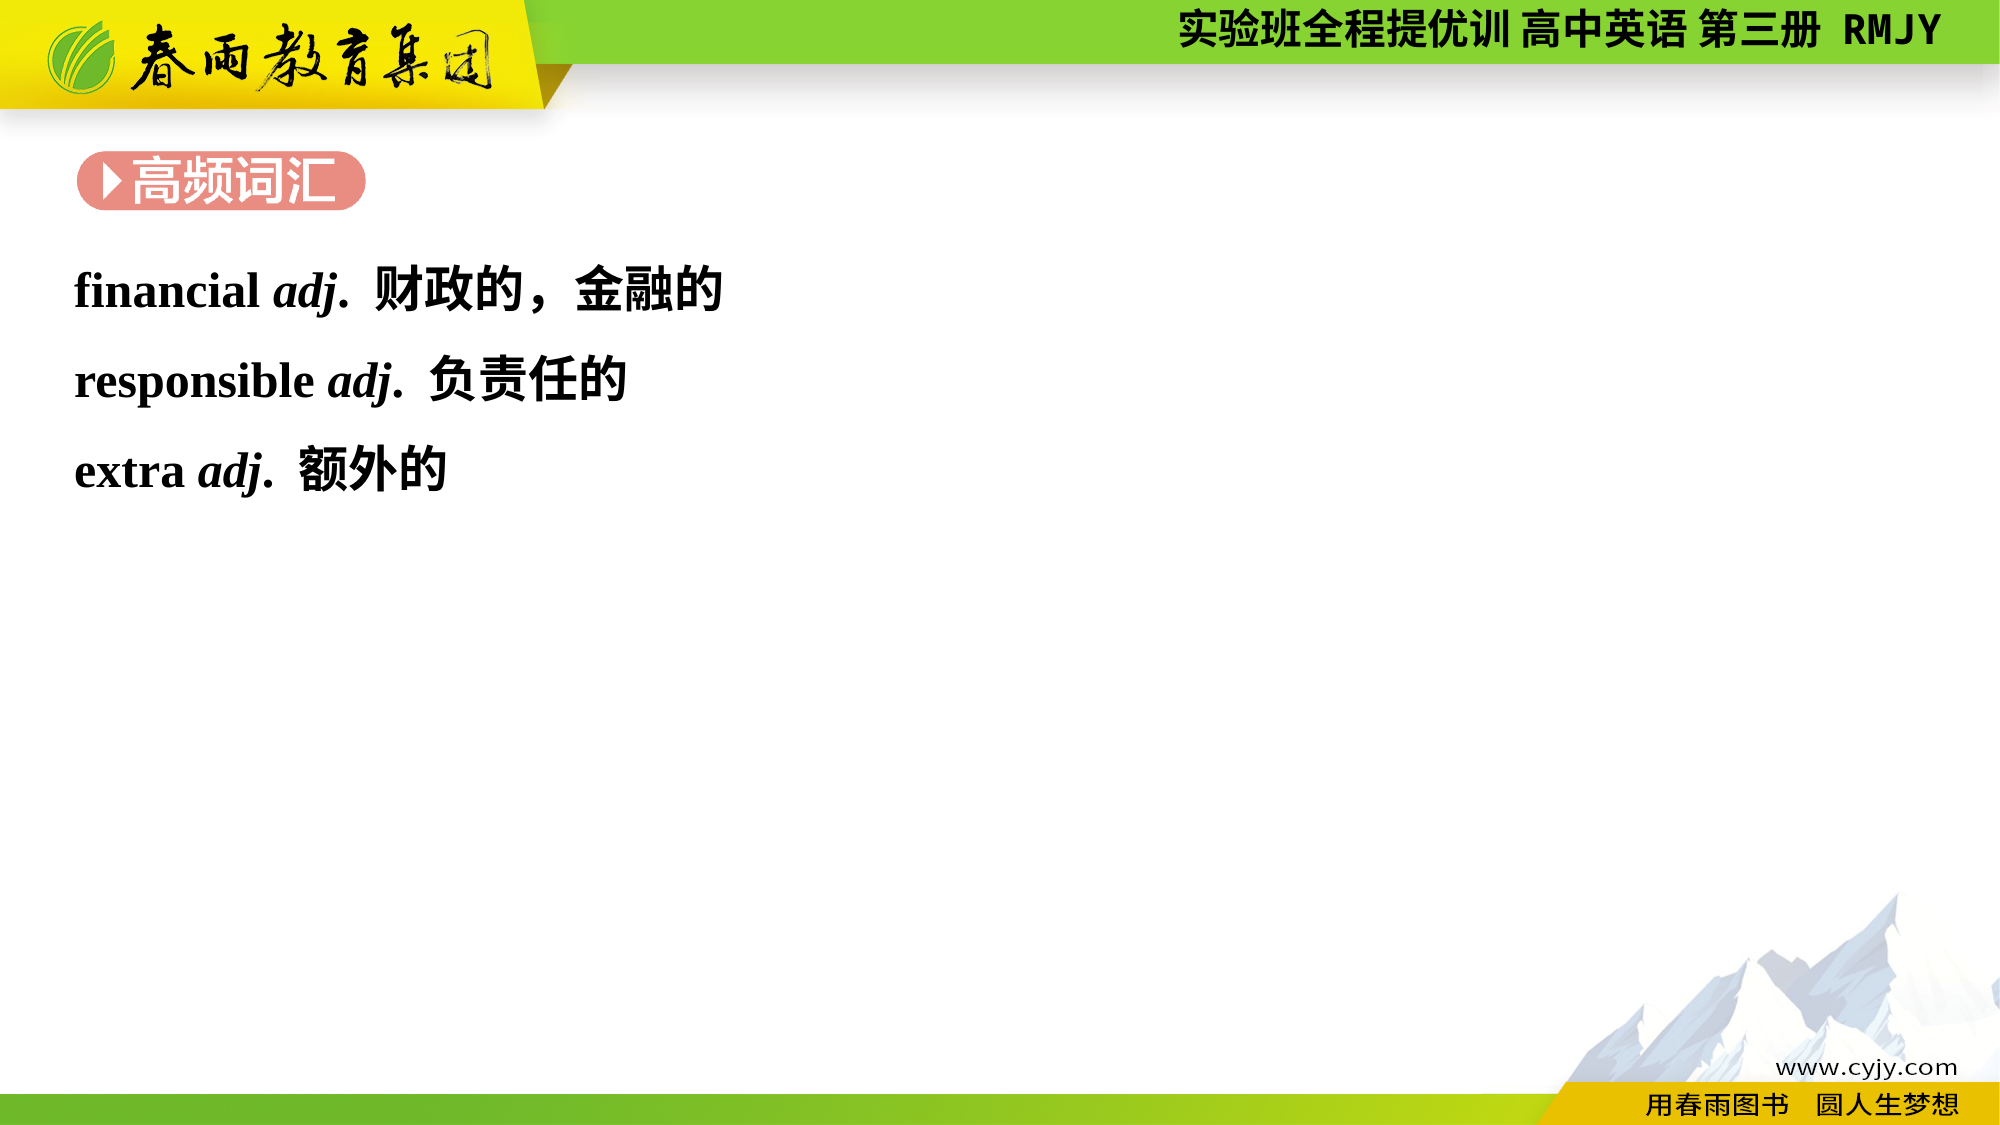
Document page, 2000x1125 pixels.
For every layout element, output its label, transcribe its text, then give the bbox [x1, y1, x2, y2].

picture [0, 0, 2000, 1125]
list financial adj. 财政的，金融的 responsible adj. 负责任的 extra adj. 额外的 [59, 220, 1944, 497]
